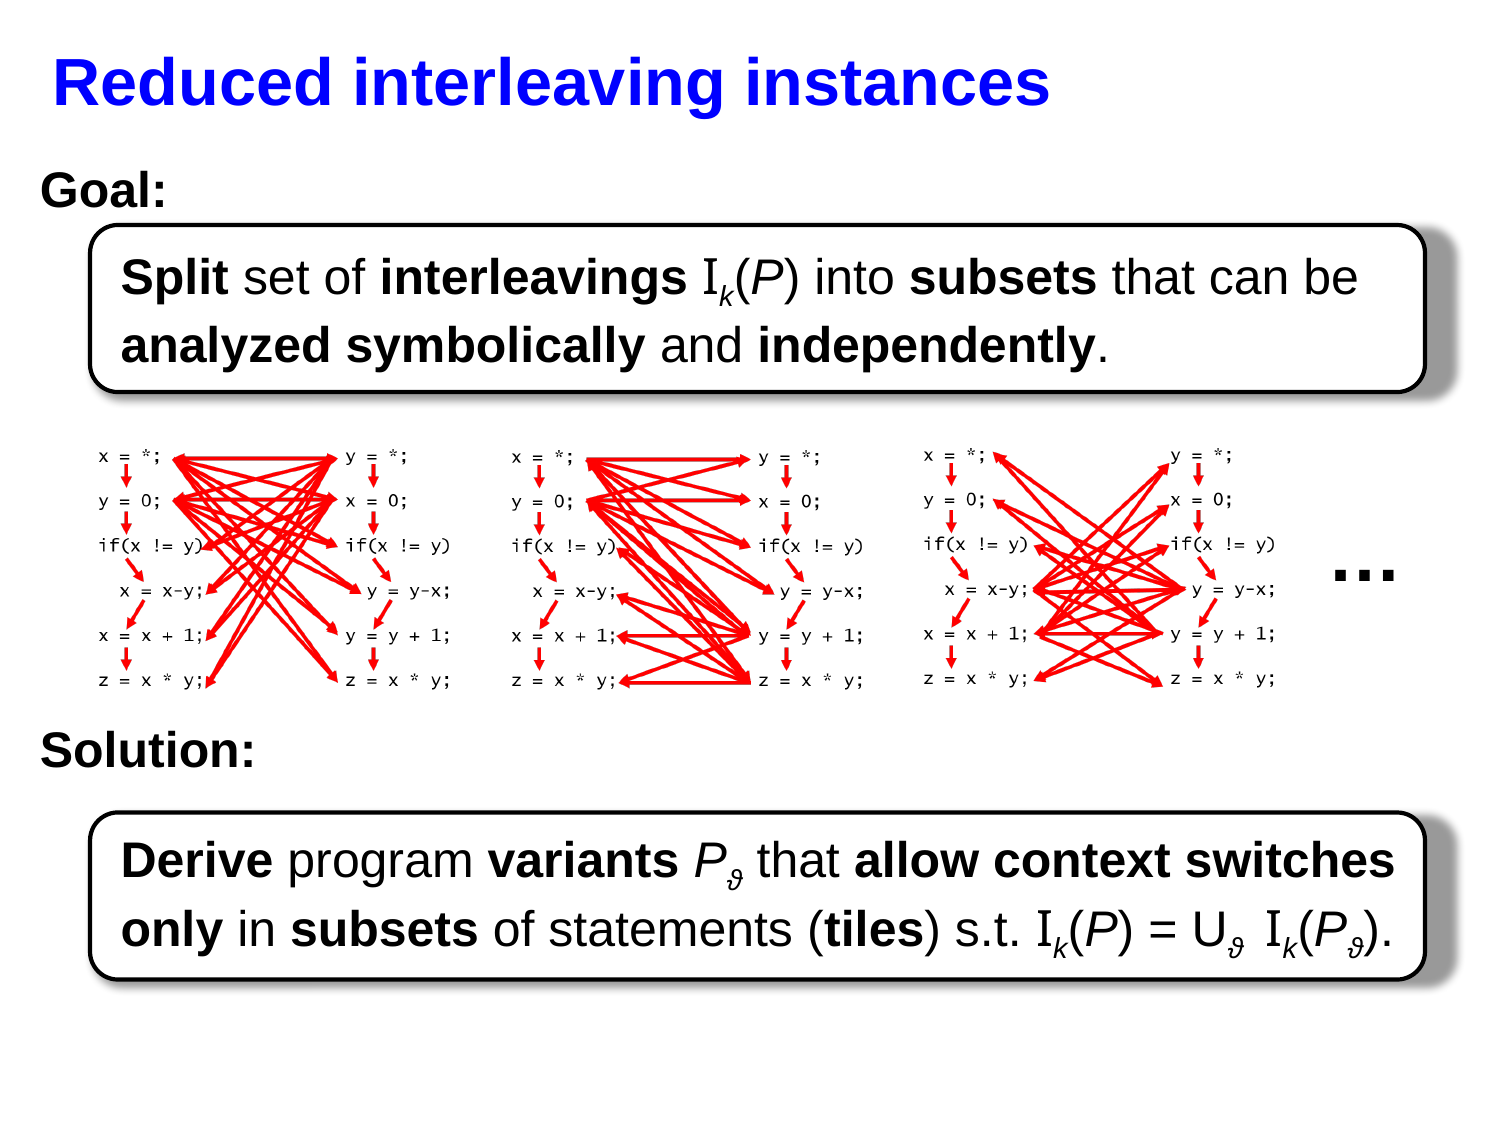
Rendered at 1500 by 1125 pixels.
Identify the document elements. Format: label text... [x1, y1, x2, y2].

text_box Derive program variants Pϑ that allow context switches only in subsets of statements (tiles) s.t. Ik(P) = Uϑ Ik(Pϑ). [87, 810, 1428, 982]
list Goal: Solution: [24, 149, 1463, 1038]
text_box … [1313, 498, 1418, 604]
picture [912, 437, 1298, 699]
title Reduced interleaving instances [37, 19, 1476, 138]
picture [87, 438, 473, 700]
text_box Split set of interleavings Ik(P) into subsets that can be analyzed symbolically and independently. [87, 222, 1428, 395]
picture [499, 439, 886, 701]
